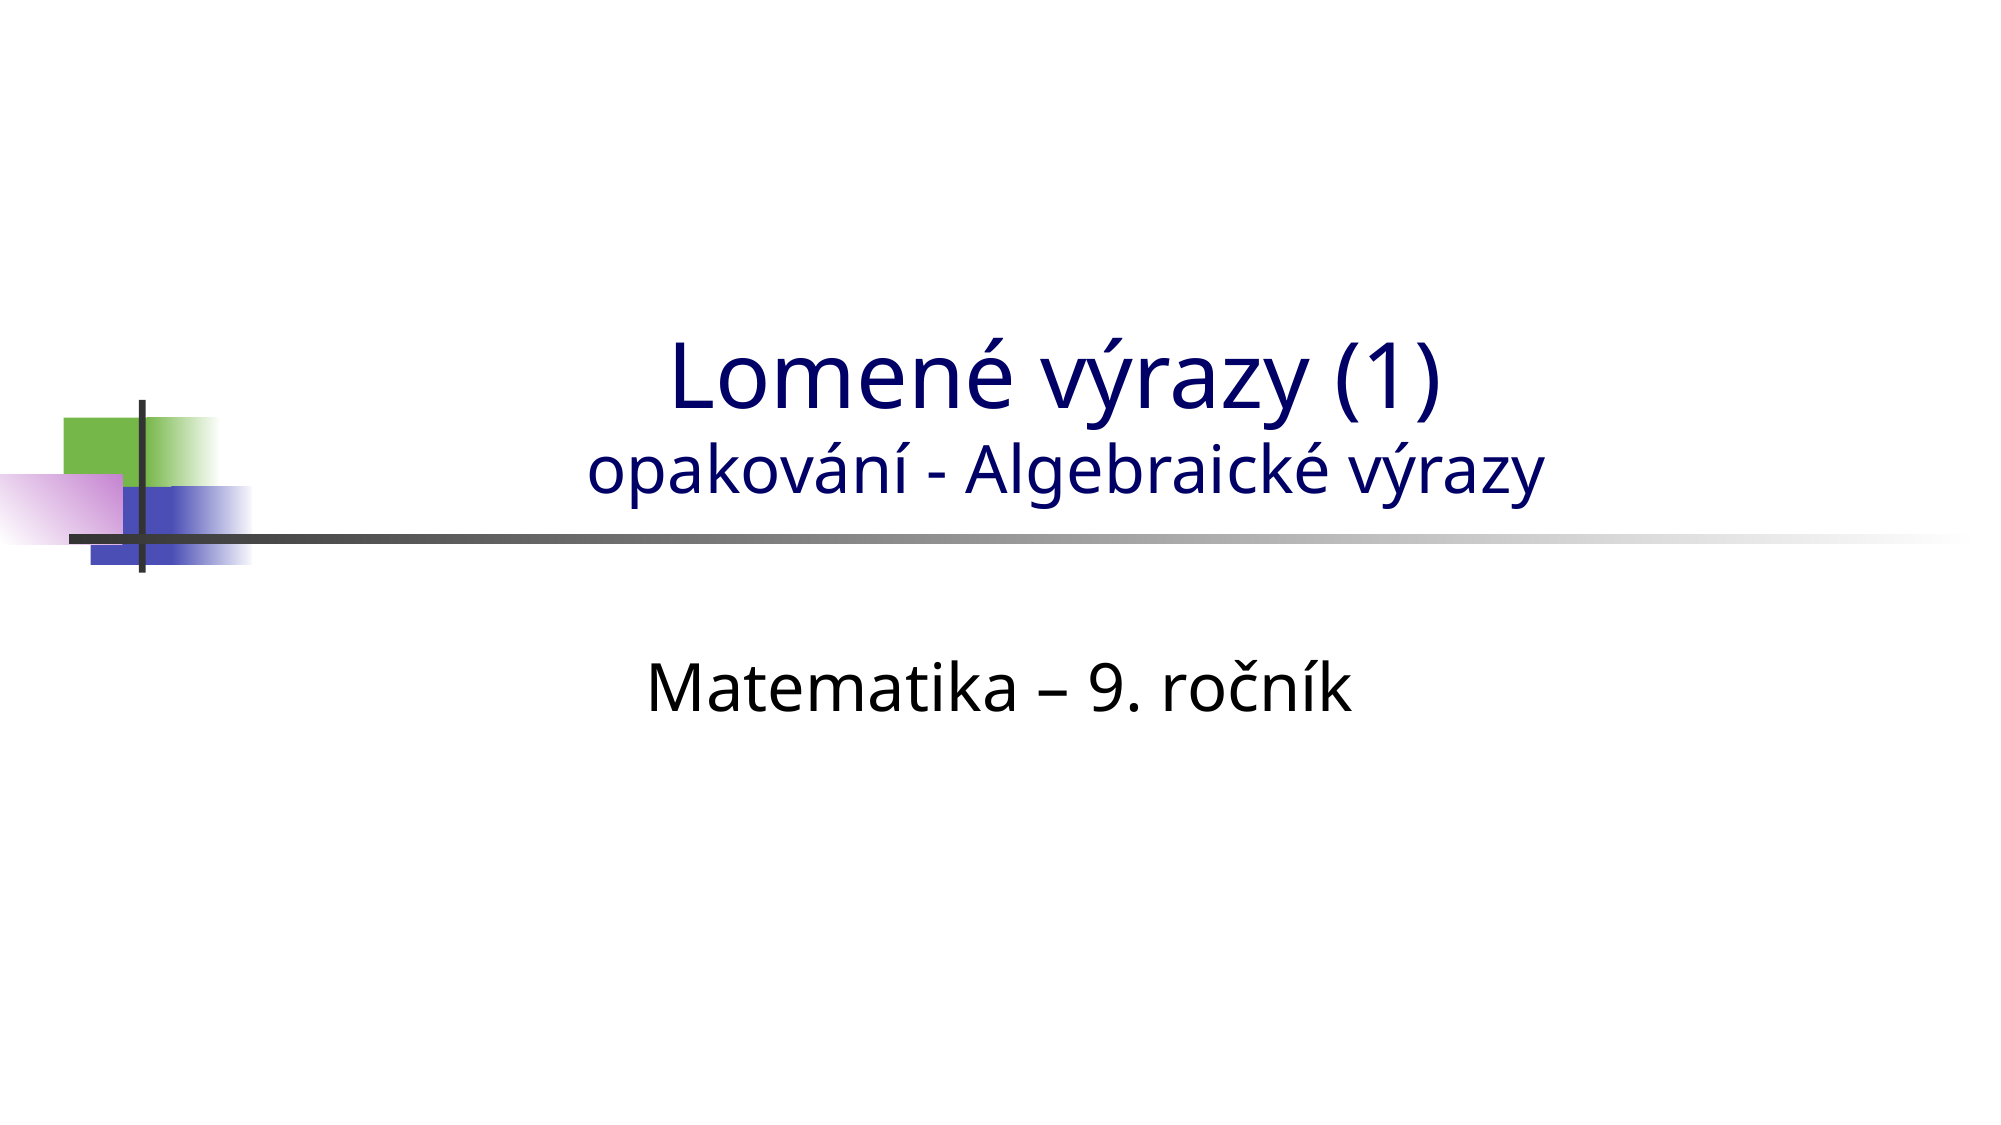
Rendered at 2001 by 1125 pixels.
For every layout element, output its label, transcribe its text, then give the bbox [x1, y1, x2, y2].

subtitle Matematika – 9. ročník [299, 637, 1701, 926]
title Lomené výrazy (1) opakování - Algebraické výrazy [216, 274, 1917, 516]
